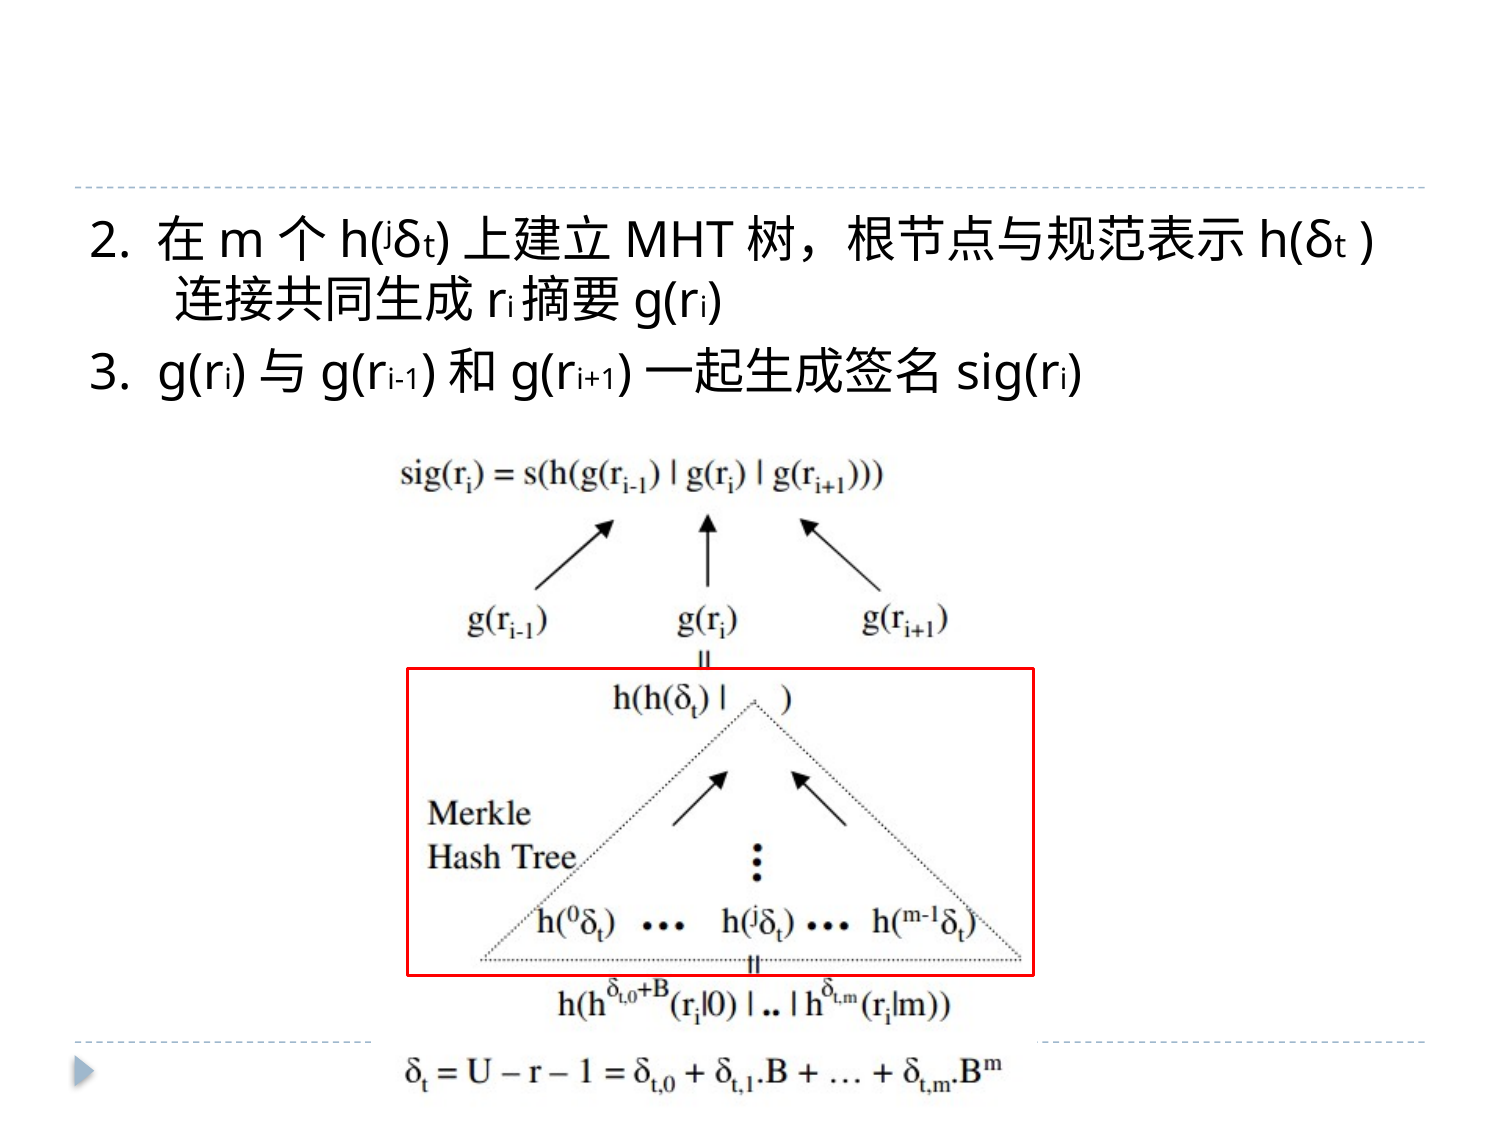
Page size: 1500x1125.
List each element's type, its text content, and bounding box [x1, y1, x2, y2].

list 2. 在m个h(jδt)上建立MHT树，根节点与规范表示h(δt )连接共同生成ri摘要g(ri) 3. g(ri)与g(ri-1)和g(ri+1)一起生成签名sig(ri) [75, 200, 1425, 1010]
picture [371, 430, 1037, 1125]
